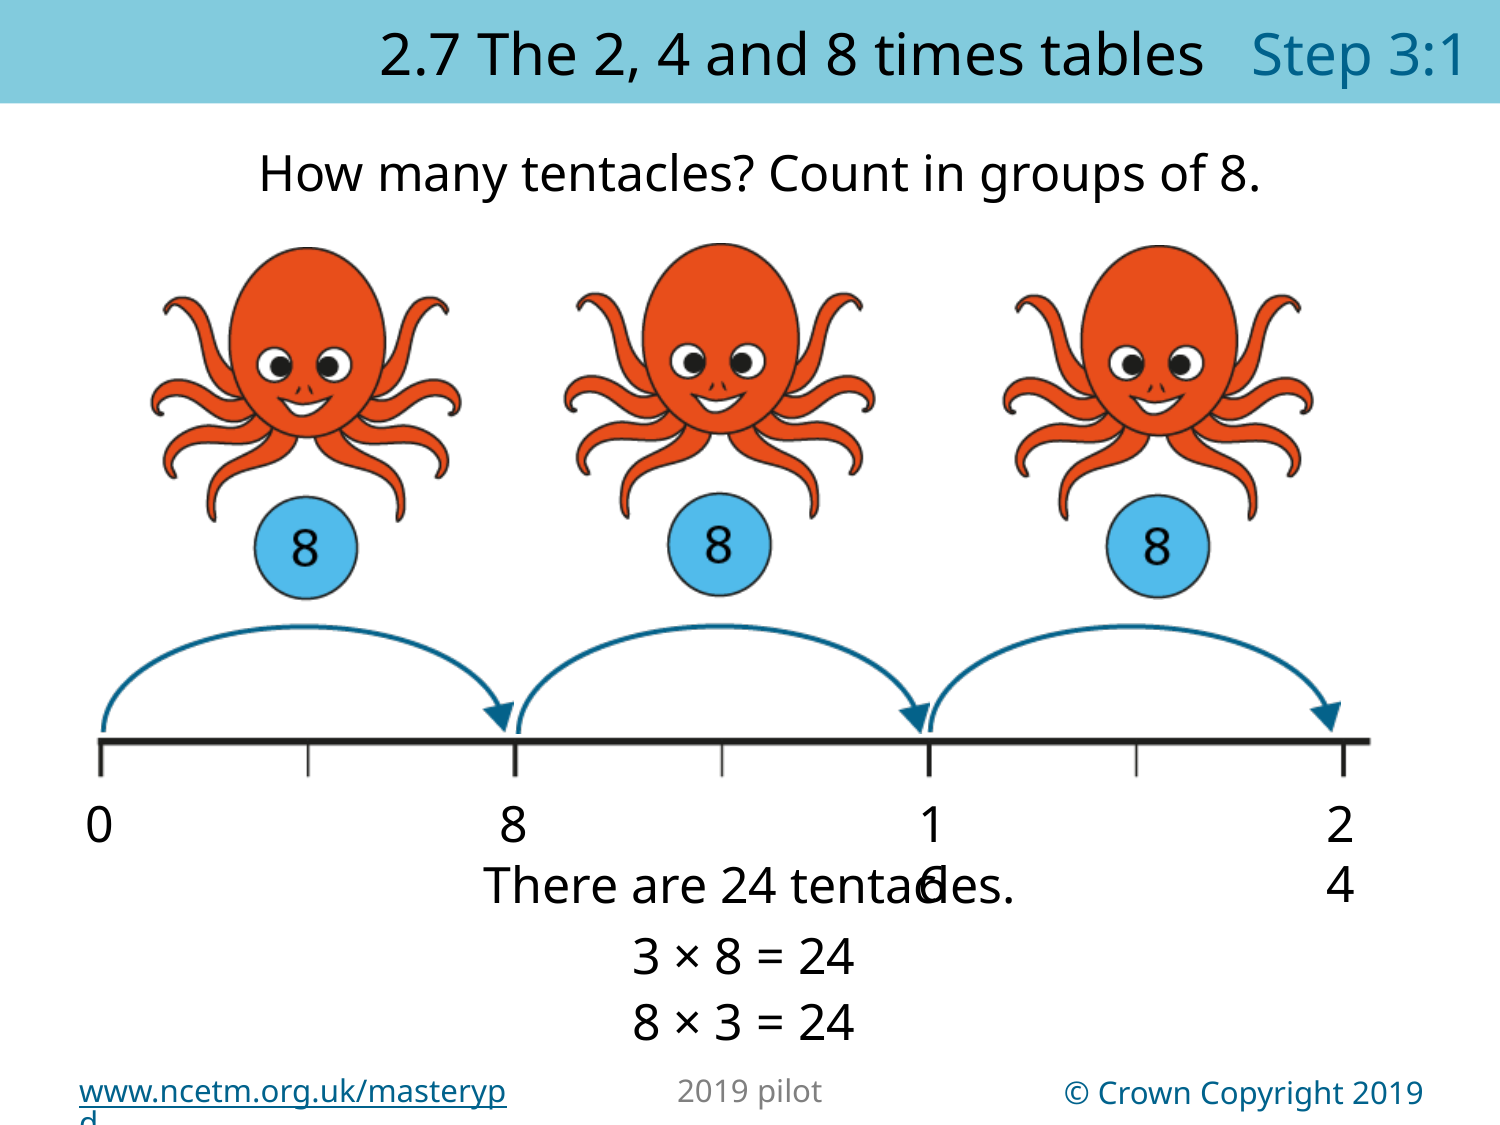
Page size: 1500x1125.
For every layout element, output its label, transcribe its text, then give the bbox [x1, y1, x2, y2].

list 2.7 The 2, 4 and 8 times tables Step 3:1 [0, 0, 1500, 104]
text_box 24 [1299, 791, 1382, 921]
text_box 3 × 8 = 24 [617, 916, 883, 982]
text_box How many tentacles? Count in groups of 8. [243, 134, 1278, 209]
text_box 8 × 3 = 24 [617, 982, 883, 1058]
text_box 8 [478, 791, 549, 845]
picture [951, 240, 1366, 601]
text_box There are 24 tentacles. [468, 845, 1032, 921]
picture [99, 243, 928, 603]
text_box 16 [891, 791, 975, 845]
picture [88, 605, 1389, 783]
text_box 0 [64, 785, 136, 861]
